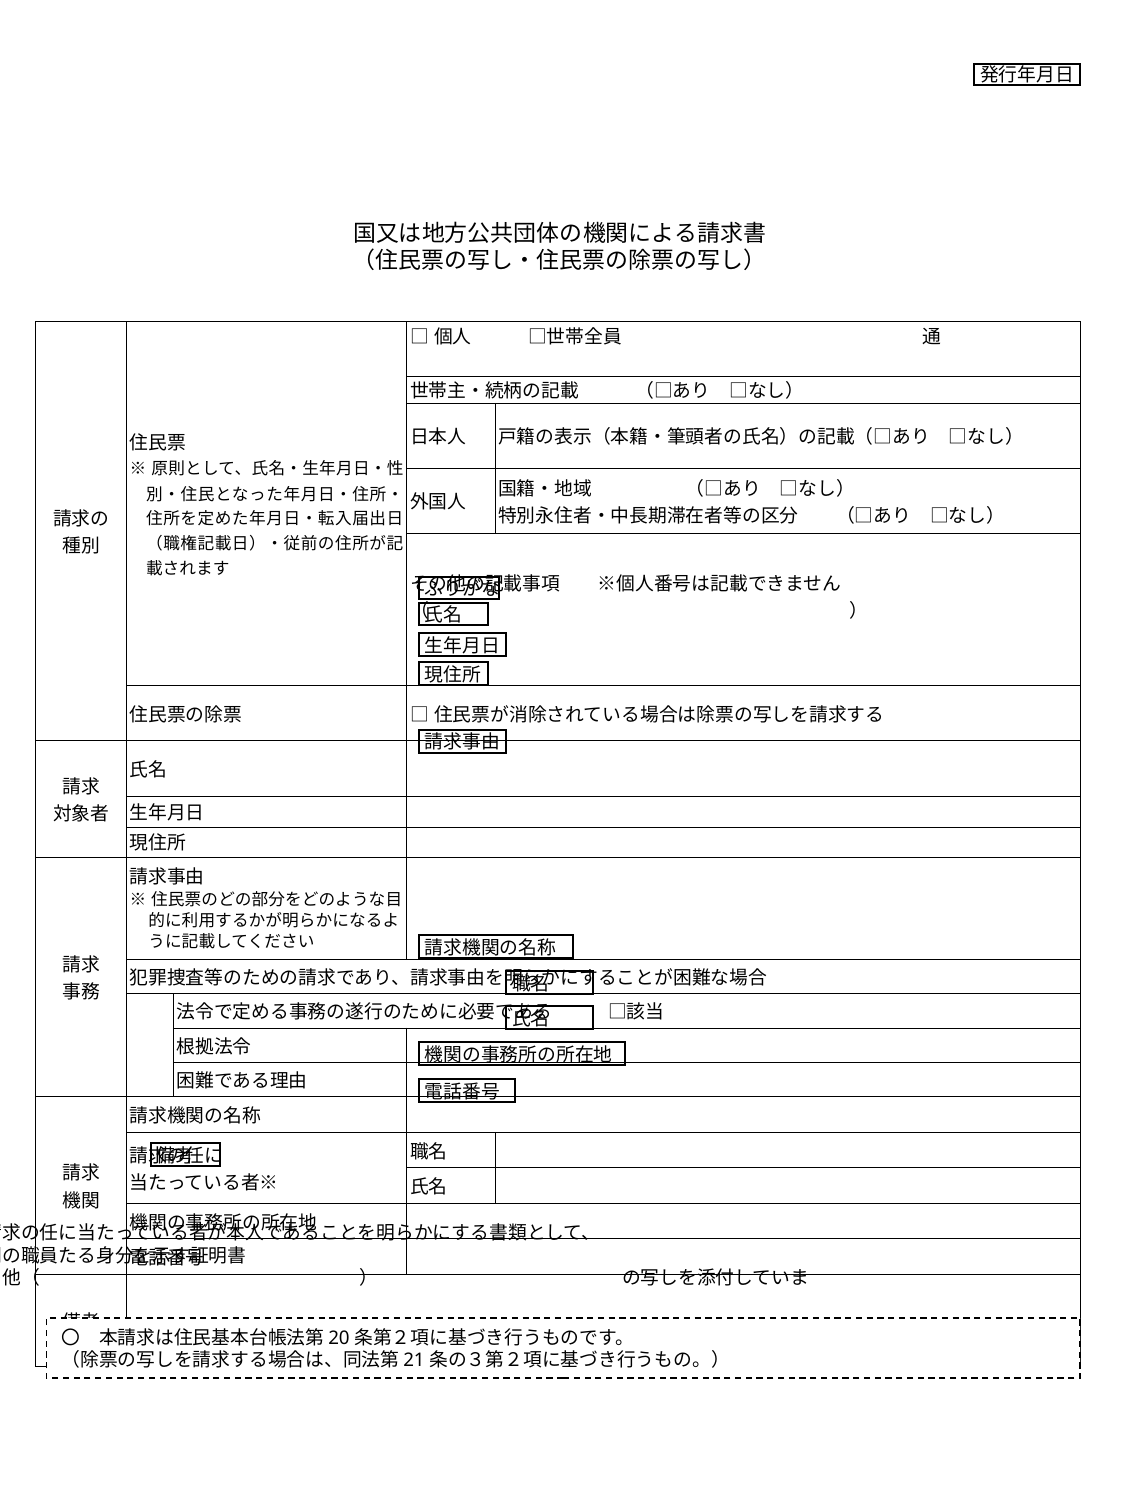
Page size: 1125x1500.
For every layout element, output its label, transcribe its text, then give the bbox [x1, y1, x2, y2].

table_cell 住民票の除票 [127, 686, 406, 740]
text_box 機関の事務所の所在地 [417, 1040, 626, 1067]
table_cell 日本人 [407, 404, 495, 468]
text_box 現住所 [417, 661, 489, 687]
table_cell [407, 828, 1080, 857]
table_cell □住民票が消除されている場合は除票の写しを請求する [407, 686, 1080, 740]
text_box 請求機関の名称 [417, 934, 575, 960]
table_cell 外国人 [407, 469, 495, 533]
table_cell 職名 [407, 1133, 495, 1167]
table_cell 請求事由 ※住民票のどの部分をどのような目的に利用するかが明らかになるように記載してください [127, 858, 406, 959]
table_cell 請求 機関 [36, 1097, 126, 1225]
table_header 住民票 ※原則として、氏名・生年月日・性別・住民となった年月日・住所・住所を定めた年月日・転入届出日（職権記載日）・従前の住所が記載されます [127, 322, 406, 685]
table_cell 請求機関の名称 [127, 1097, 406, 1132]
text_box 発行年月日 [972, 62, 1082, 86]
table_cell [407, 741, 1080, 796]
text_box 生年月日 [417, 631, 508, 658]
table_cell 備考 [36, 1308, 126, 1366]
table_cell [837, 1239, 1080, 1274]
text_box 氏名 [417, 602, 489, 627]
table_cell 法令で定める事務の遂行のために必要である □該当 [174, 994, 1080, 1028]
table_cell 根拠法令 [174, 1029, 406, 1062]
text_box 氏名 [505, 1004, 595, 1030]
table_header □個人 □世帯全員 通 [407, 322, 1080, 376]
table_cell [496, 1133, 1080, 1167]
table_cell [407, 1029, 1080, 1062]
table_cell 氏名 [127, 741, 406, 796]
text_box 職名 [505, 970, 595, 996]
table_cell 現住所 [127, 828, 406, 857]
table_cell 請求 対象者 [36, 741, 126, 857]
text_box 備考 [149, 1142, 221, 1168]
table_cell 国籍・地域 （□あり □なし） 特別永住者・中長期滞在者等の区分 （□あり □なし） [496, 469, 1080, 533]
text_box 電話番号 [417, 1078, 516, 1104]
text_box ふりがな [417, 576, 500, 601]
table_cell [407, 797, 1080, 827]
table_cell 機関の事務所の所在地 [127, 1204, 406, 1225]
table_cell 請求 事務 [36, 858, 126, 1096]
table_cell 生年月日 [127, 797, 406, 827]
table_header 請求の 種別 [36, 322, 126, 740]
table_cell [407, 858, 1080, 959]
table_cell その他の記載事項 ※個人番号は記載できません （ ） [407, 534, 1080, 685]
text_box ※ 請求の任に当たっている者が本人であることを明らかにする書類として、 □機関の職員たる身分を示す証明書 □その他（ ） の写しを添付しています。 [0, 1225, 837, 1308]
table_cell 困難である理由 [174, 1063, 406, 1096]
table_cell [496, 1168, 1080, 1203]
table_cell [407, 1097, 1080, 1132]
table_cell 氏名 [407, 1168, 495, 1203]
text_box 国又は地方公共団体の機関による請求書 （住民票の写し・住民票の除票の写し） [87, 211, 1033, 281]
table_cell 世帯主・続柄の記載 （□あり □なし） [407, 377, 1080, 403]
table_cell [127, 1275, 1080, 1317]
table_cell [127, 994, 173, 1096]
table_cell [407, 1063, 1080, 1096]
table_cell [407, 1204, 1080, 1238]
table_cell 犯罪捜査等のための請求であり、請求事由を明らかにすることが困難な場合 [127, 960, 1080, 993]
table_cell 戸籍の表示（本籍・筆頭者の氏名）の記載（□あり □なし） [496, 404, 1080, 468]
text_box 請求事由 [417, 728, 508, 754]
text_box 〇 本請求は住民基本台帳法第20条第２項に基づき行うものです。 （除票の写しを請求する場合は、同法第21条の３第２項に基づき行うもの。） [46, 1317, 1081, 1378]
table_cell 請求の任に 当たっている者※ [127, 1133, 406, 1203]
